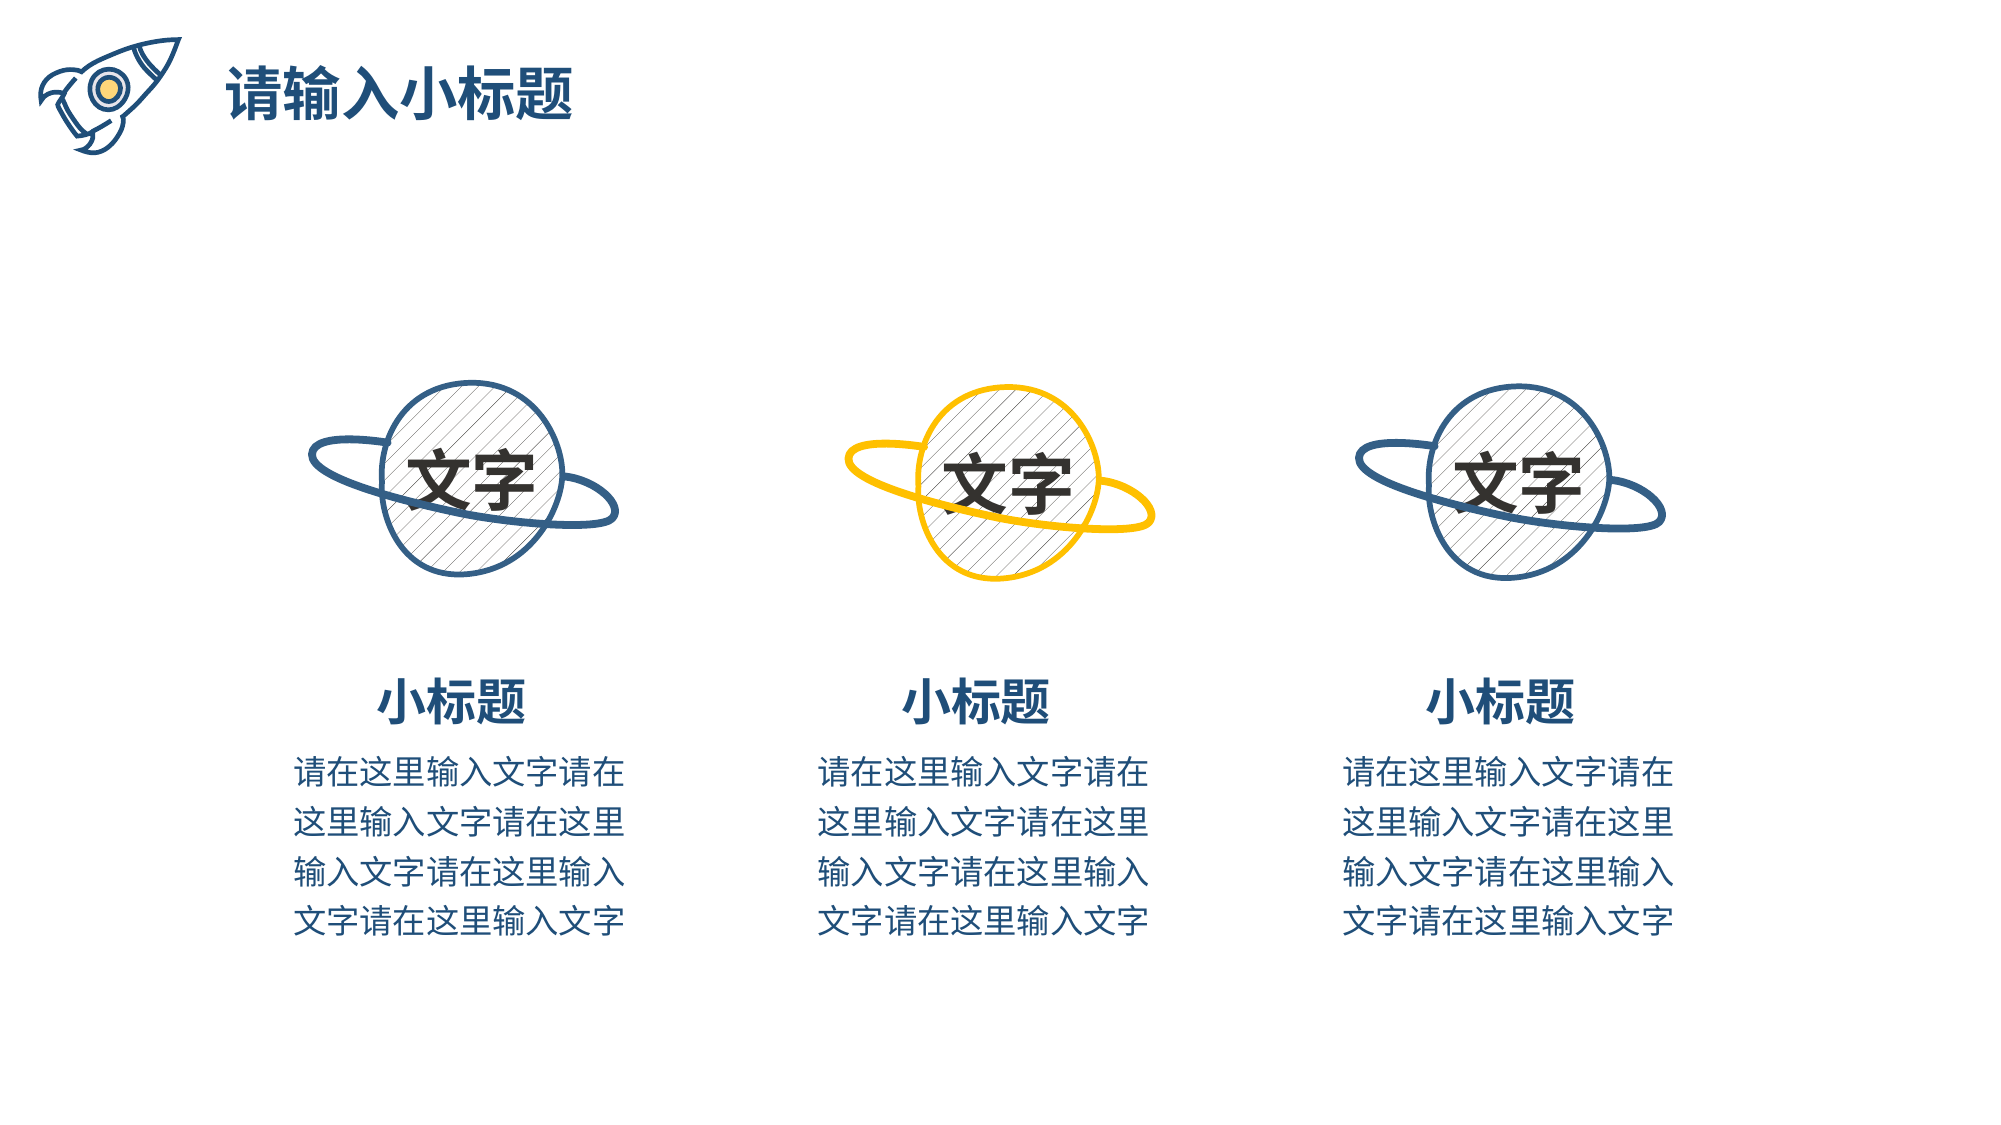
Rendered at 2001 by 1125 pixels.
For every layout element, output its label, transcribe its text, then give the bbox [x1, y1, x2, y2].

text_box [46, 15, 158, 154]
text_box 请输入小标题 [209, 49, 616, 135]
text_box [1358, 386, 1663, 579]
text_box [311, 382, 616, 575]
text_box 请在这里输入文字请在这里输入文字请在这里输入文字请在这里输入文字请在这里输入文字 [803, 733, 1196, 948]
text_box 请在这里输入文字请在这里输入文字请在这里输入文字请在这里输入文字请在这里输入文字 [1327, 733, 1720, 948]
text_box 小标题 [1410, 663, 1591, 738]
text_box 小标题 [361, 663, 542, 738]
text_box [848, 387, 1152, 579]
text_box 请在这里输入文字请在这里输入文字请在这里输入文字请在这里输入文字请在这里输入文字 [278, 733, 672, 948]
text_box 小标题 [886, 663, 1066, 738]
